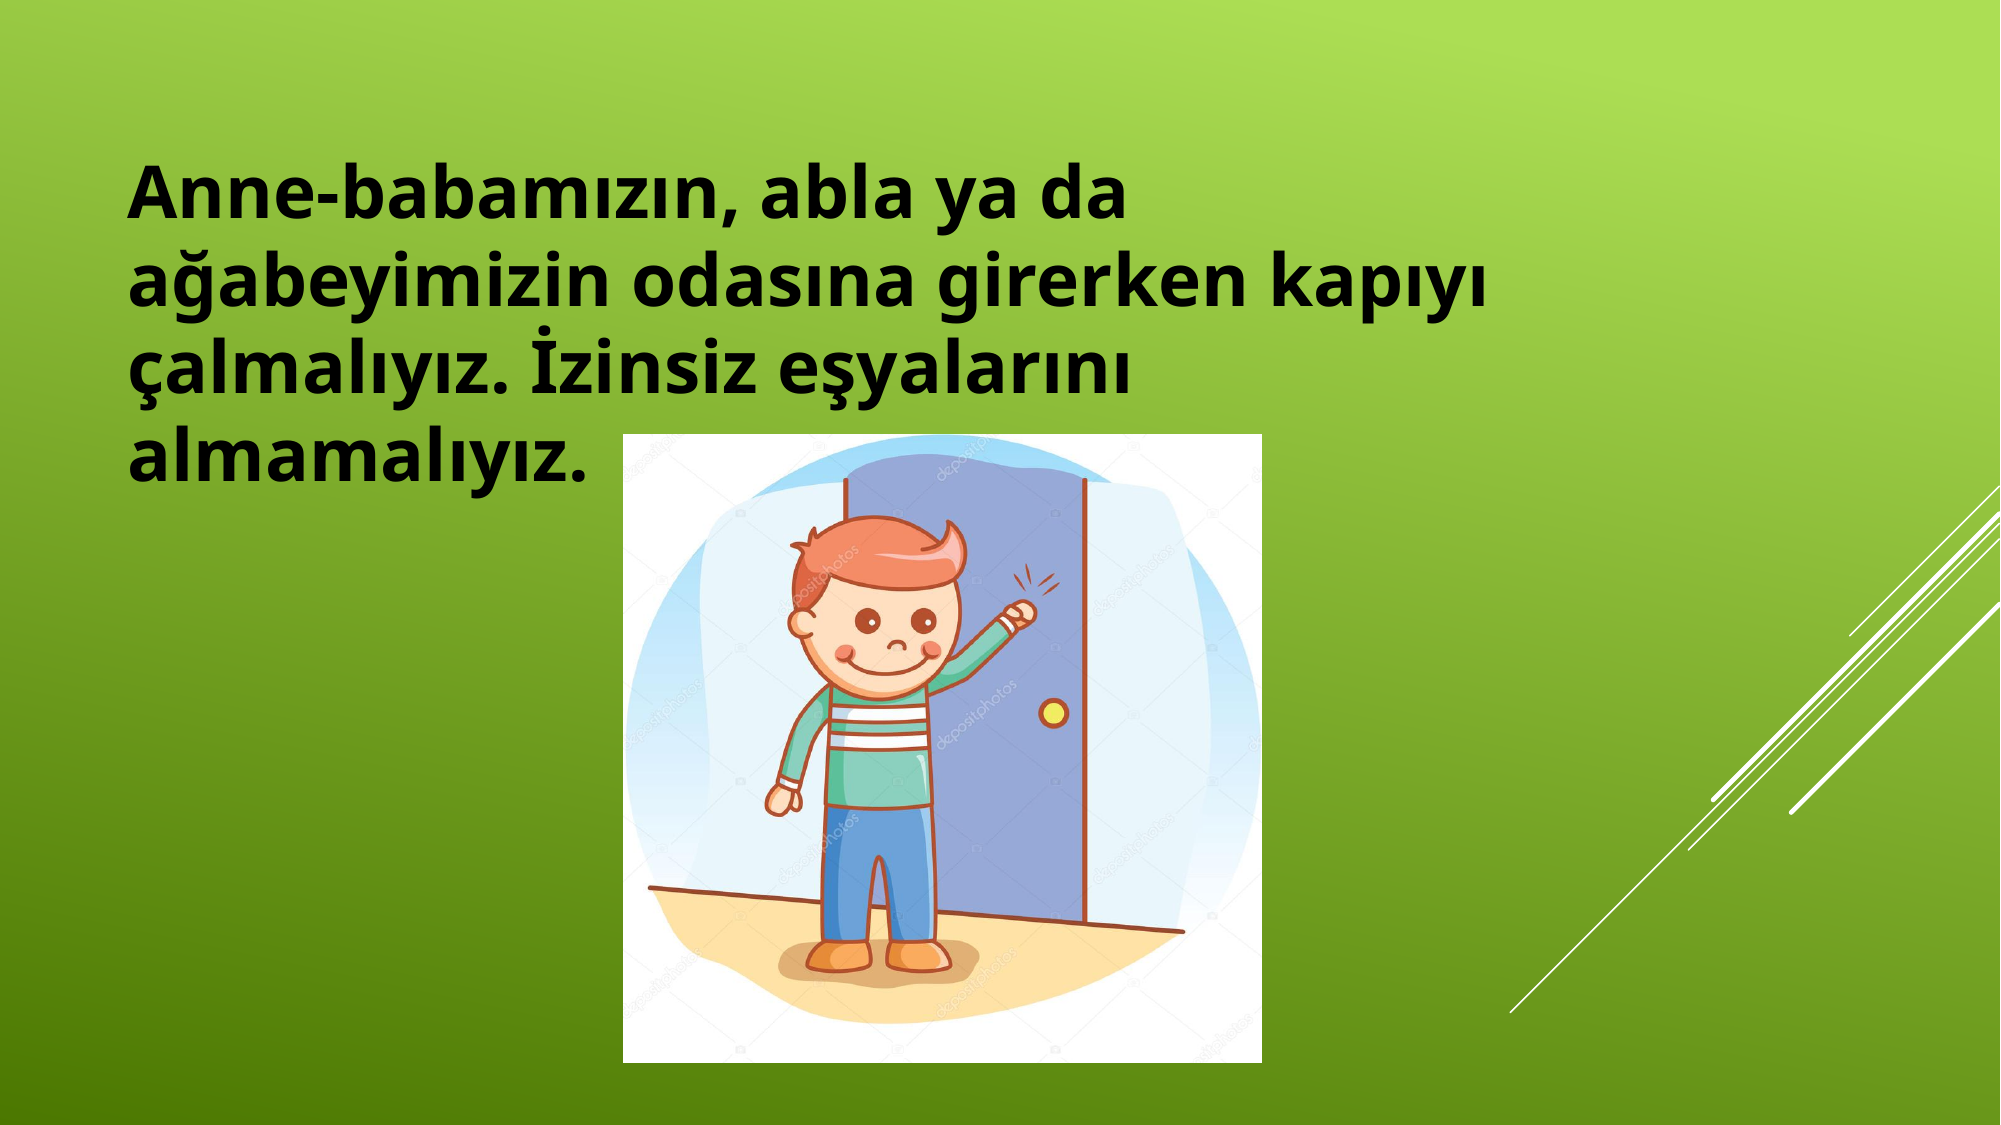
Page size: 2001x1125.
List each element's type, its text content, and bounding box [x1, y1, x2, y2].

list Anne-babamızın, abla ya da ağabeyimizin odasına girerken kapıyı çalmalıyız. İzinsiz eşyalarını almamalıyız. [112, 112, 1513, 530]
picture [623, 433, 1262, 1063]
